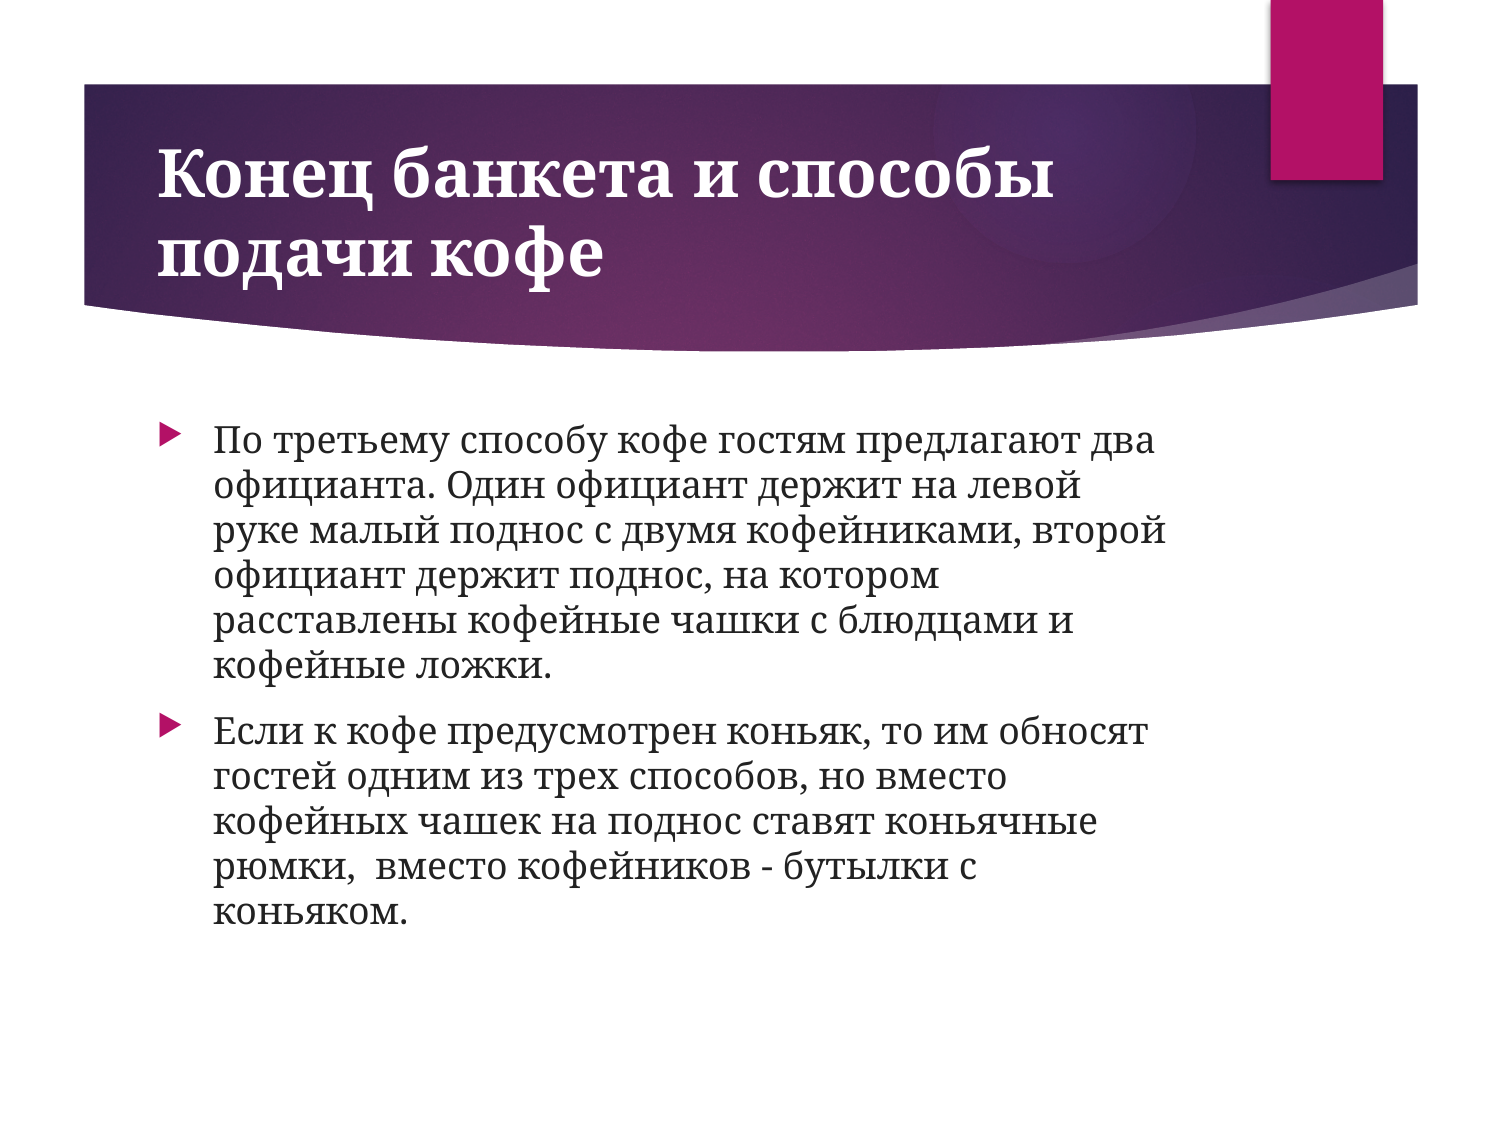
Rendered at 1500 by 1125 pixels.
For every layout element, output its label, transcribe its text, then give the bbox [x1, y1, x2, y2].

list По третьему способу кофе гостям предлагают два официанта. Один официант держит на левой руке малый поднос с двумя кофейниками, второй официант держит поднос, на котором расставлены кофейные чашки с блюдцами и кофейные ложки. Если к кофе предусмотрен коньяк, то им обносят гостей одним из трех способов, но вместо кофейных чашек на поднос ставят коньячные рюмки, вместо кофейников - бутылки с коньяком. [141, 408, 1183, 988]
title Конец банкета и способы подачи кофе [142, 152, 1183, 269]
